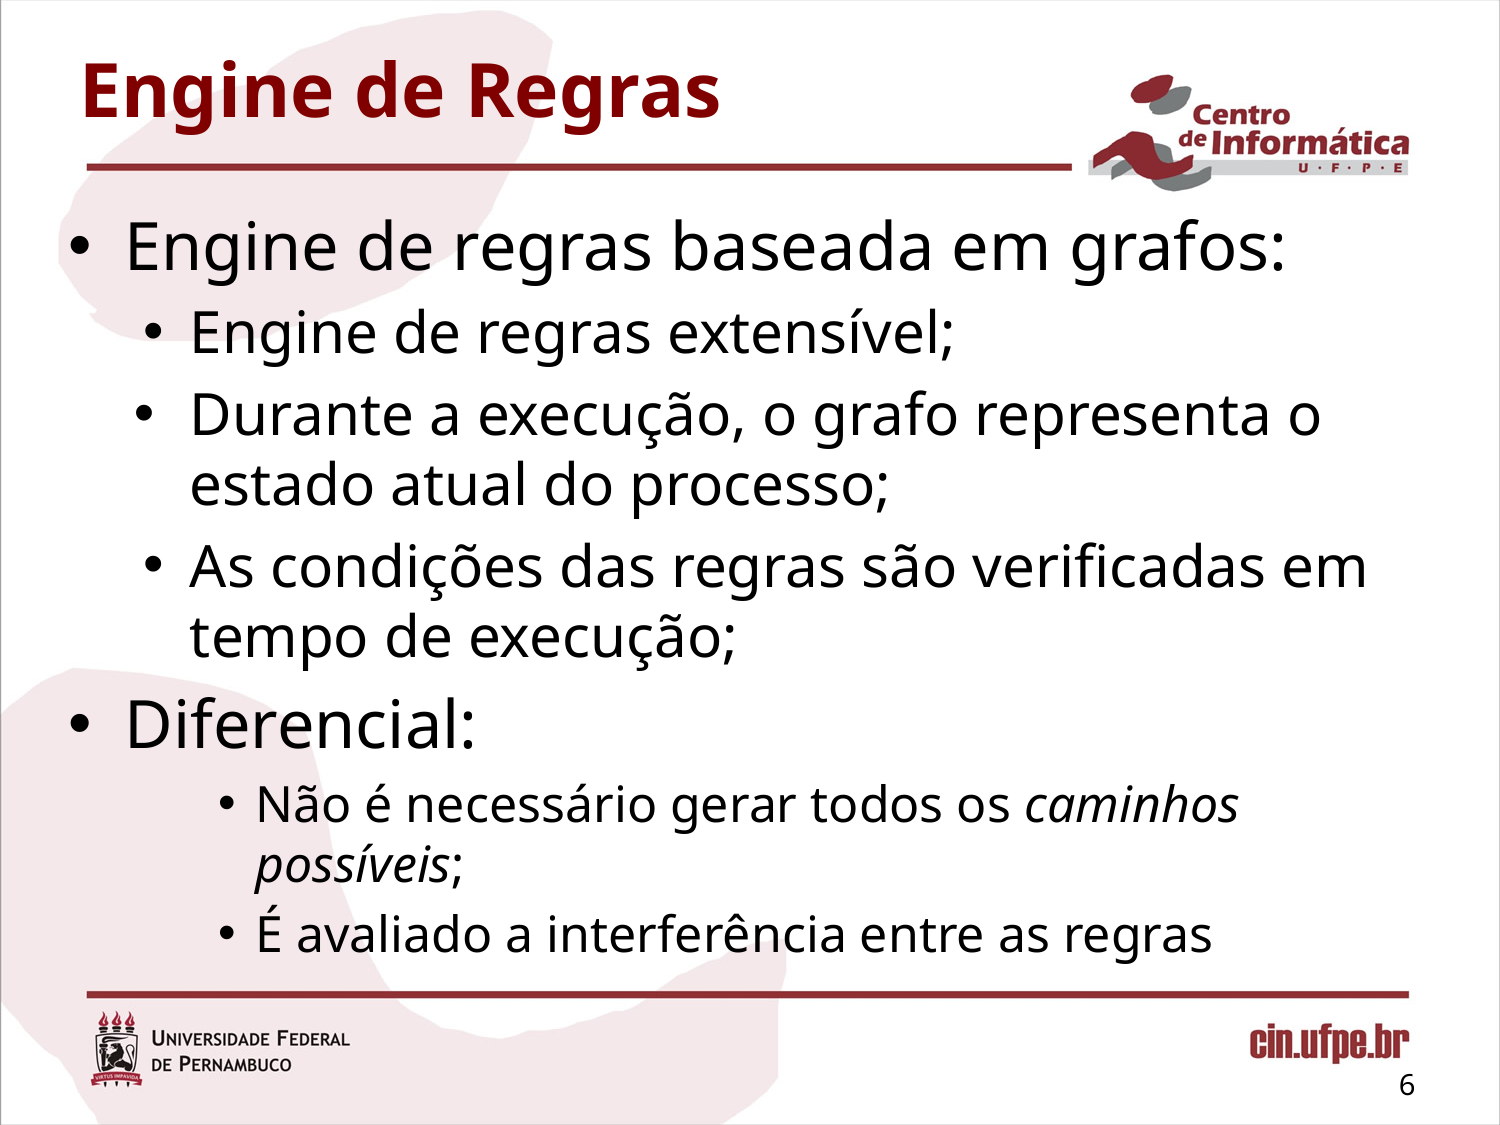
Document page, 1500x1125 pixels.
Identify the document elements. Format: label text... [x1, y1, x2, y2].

list Engine de regras baseada em grafos: Engine de regras extensível; Durante a execução, o grafo representa o estado atual do processo; As condições das regras são verificadas em tempo de execução; Diferencial: Não é necessário gerar todos os caminhos possíveis; É avaliado a interferência entre as regras [52, 196, 1471, 1006]
slide_number 6 [1080, 1058, 1431, 1107]
picture [0, 0, 1500, 1125]
title Engine de Regras [64, 7, 1129, 169]
